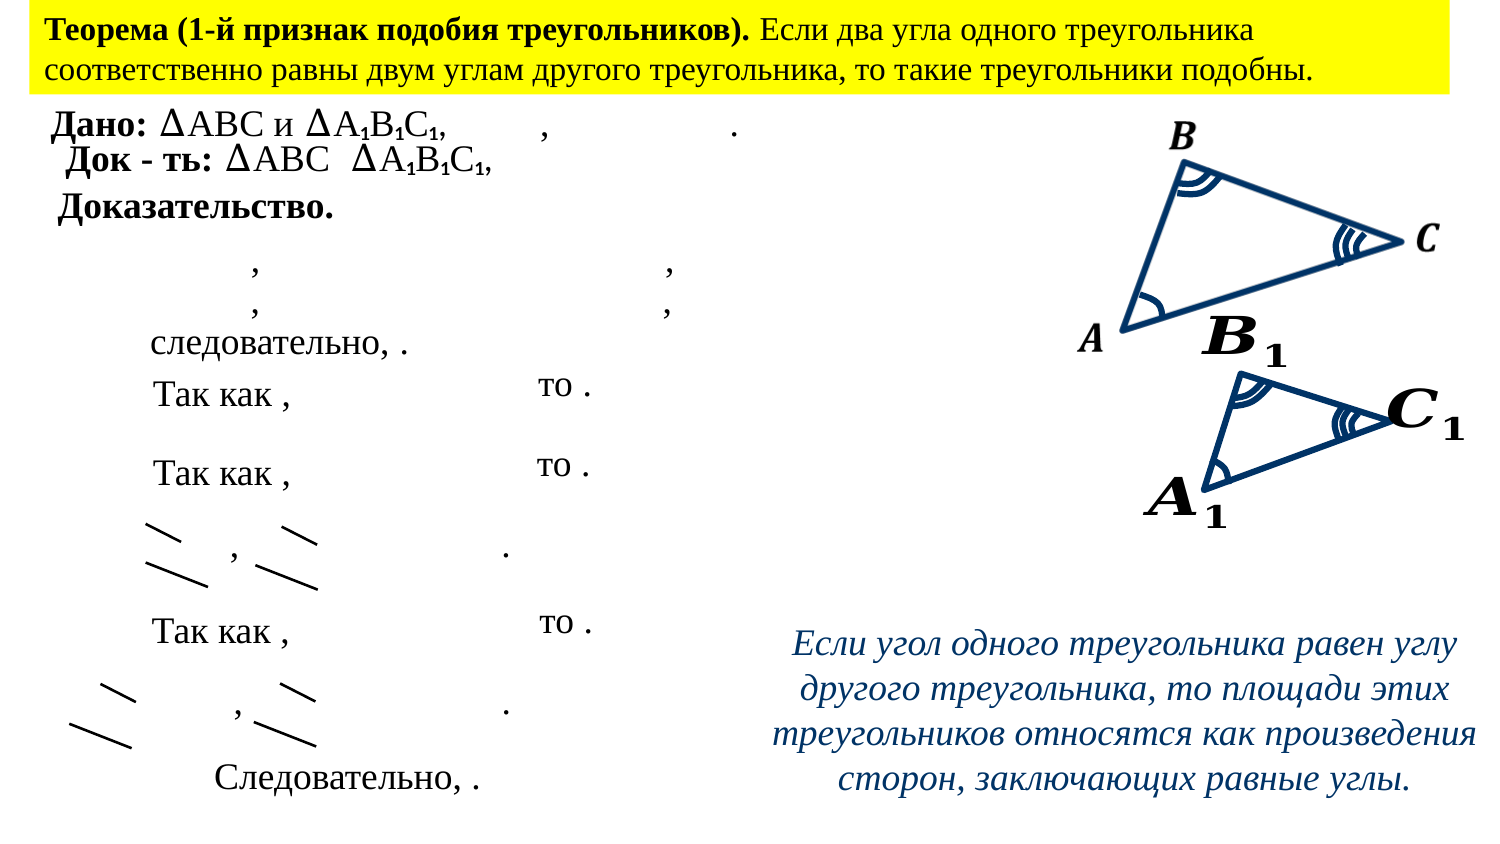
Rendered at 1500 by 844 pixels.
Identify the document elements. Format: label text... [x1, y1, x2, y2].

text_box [1176, 167, 1219, 196]
text_box Теорема (1-й признак подобия треугольников). Если два угла одного треугольника соответственно равны двум углам другого треугольника, то такие треугольники подобны. [29, 0, 1450, 95]
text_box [1139, 308, 1470, 536]
text_box Доказательство. [42, 173, 350, 234]
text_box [281, 526, 318, 545]
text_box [1228, 382, 1274, 403]
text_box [279, 683, 316, 702]
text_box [145, 562, 209, 588]
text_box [145, 523, 182, 543]
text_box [1332, 406, 1361, 438]
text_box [255, 564, 318, 590]
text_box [68, 723, 132, 749]
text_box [253, 721, 317, 747]
text_box Если угол одного треугольника равен углу другого треугольника, то площади этих треугольников относятся как произведения сторон, заключающих равные углы. [749, 610, 1500, 806]
text_box Дано: ∆АВС и ∆А₁В₁С₁, [35, 91, 472, 151]
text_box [100, 683, 137, 703]
picture [1056, 102, 1461, 371]
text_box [1333, 225, 1368, 263]
